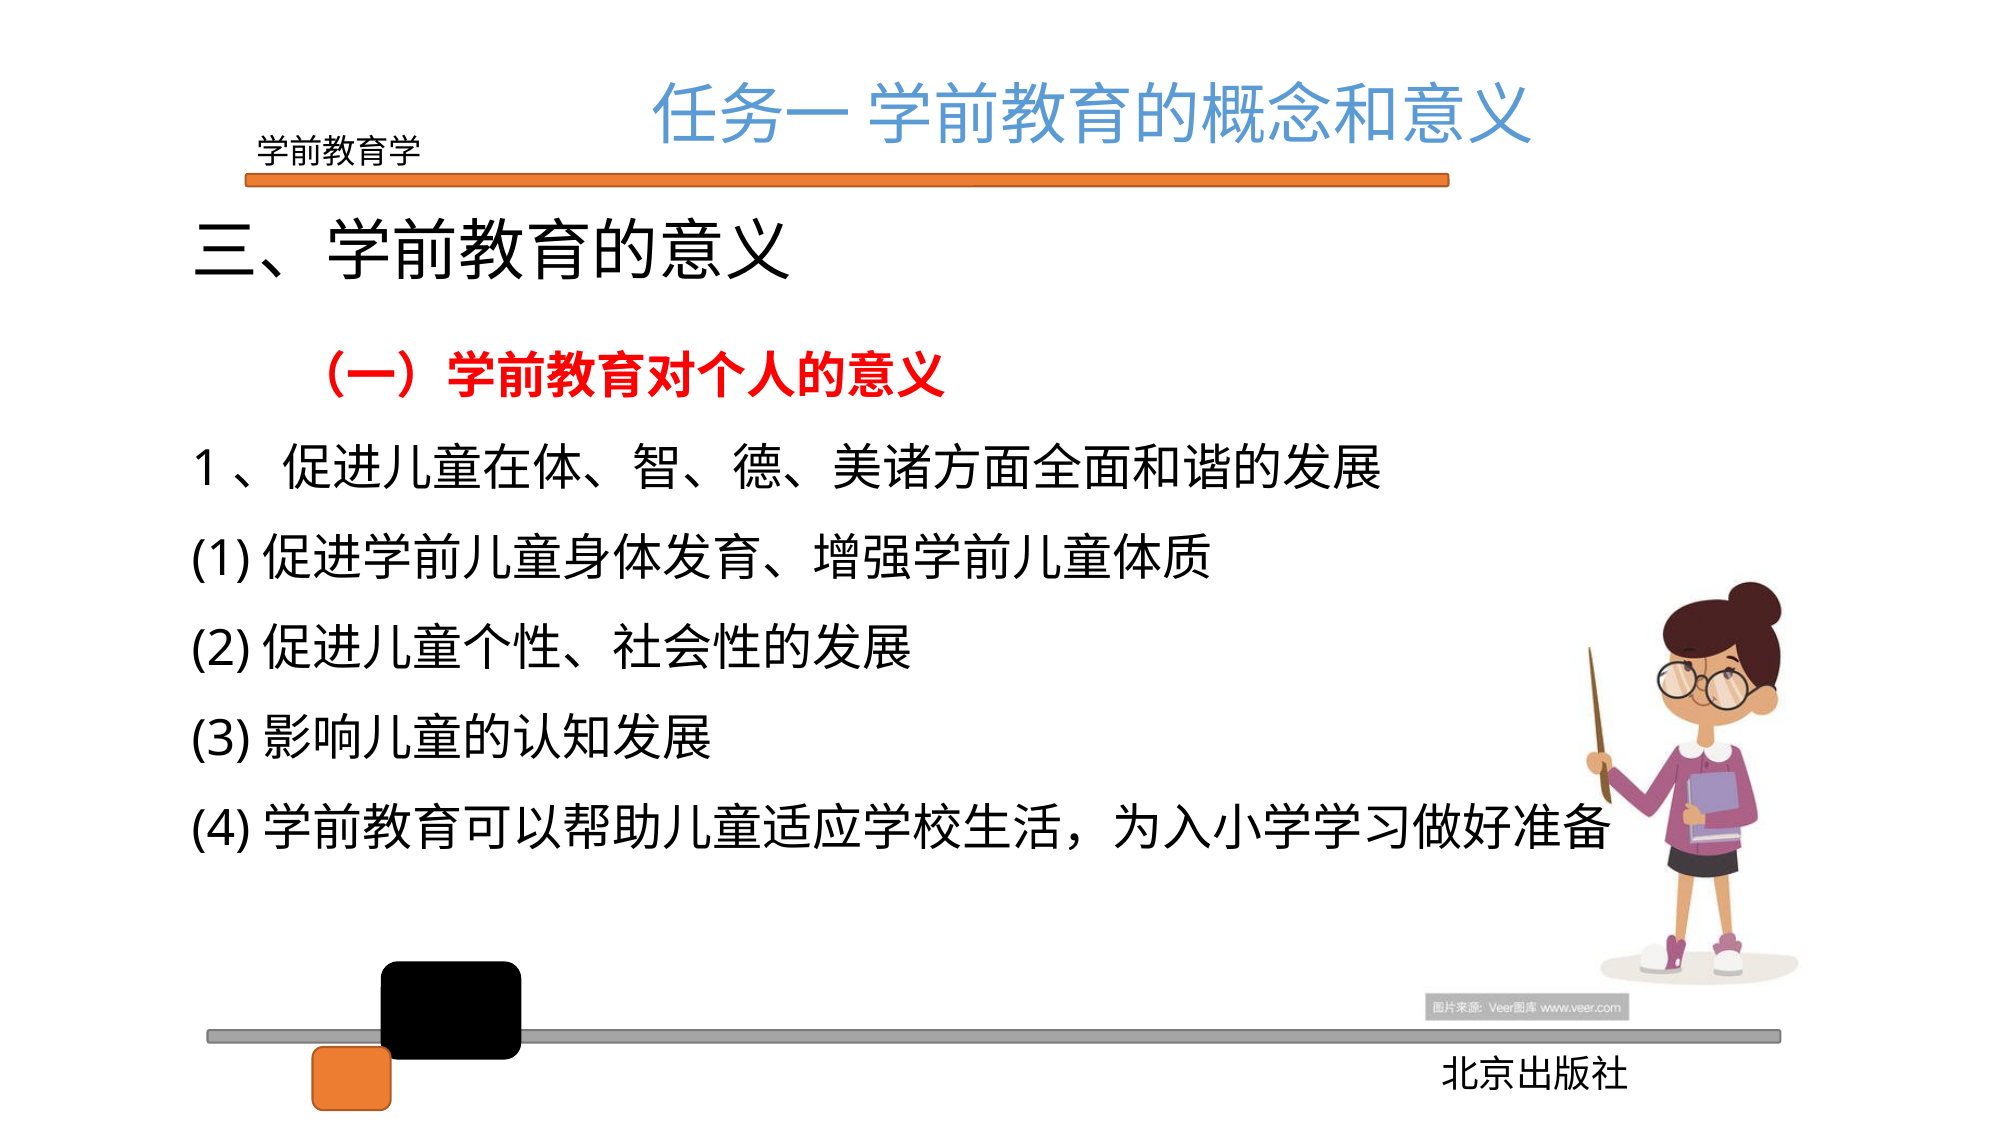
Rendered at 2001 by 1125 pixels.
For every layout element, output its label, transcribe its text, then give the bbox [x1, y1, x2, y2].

text_box 任务一 学前教育的概念和意义 [636, 64, 1565, 160]
text_box 三、学前教育的意义 （一）学前教育对个人的意义 1、促进儿童在体、智、德、美诸方面全面和谐的发展 (1)促进学前儿童身体发育、增强学前儿童体质 (2)促进儿童个性、社会性的发展 (3)影响儿童的认知发展 (4)学前教育可以帮助儿童适应学校生活，为入小学学习做好准备 [176, 200, 1942, 923]
picture [1421, 482, 1964, 1026]
